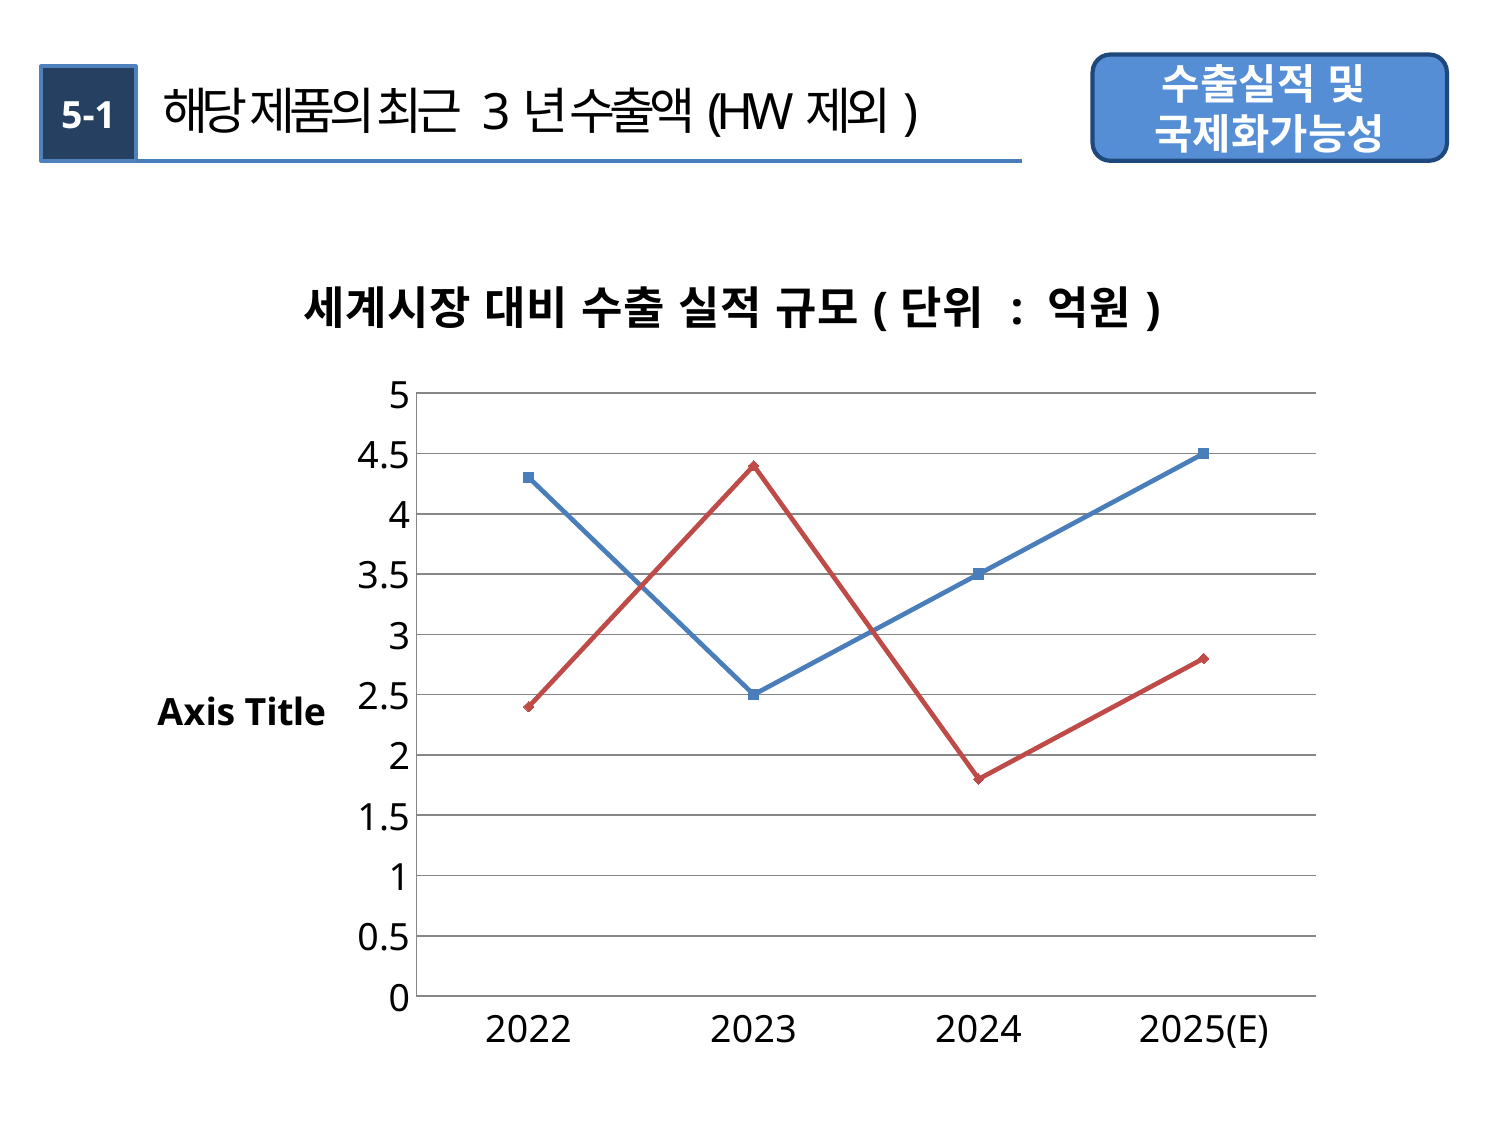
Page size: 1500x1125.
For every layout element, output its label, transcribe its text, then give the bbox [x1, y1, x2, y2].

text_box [40, 66, 1022, 162]
text_box 수출실적 및 국제화가능성 [1090, 52, 1450, 163]
chart [123, 232, 1341, 1071]
